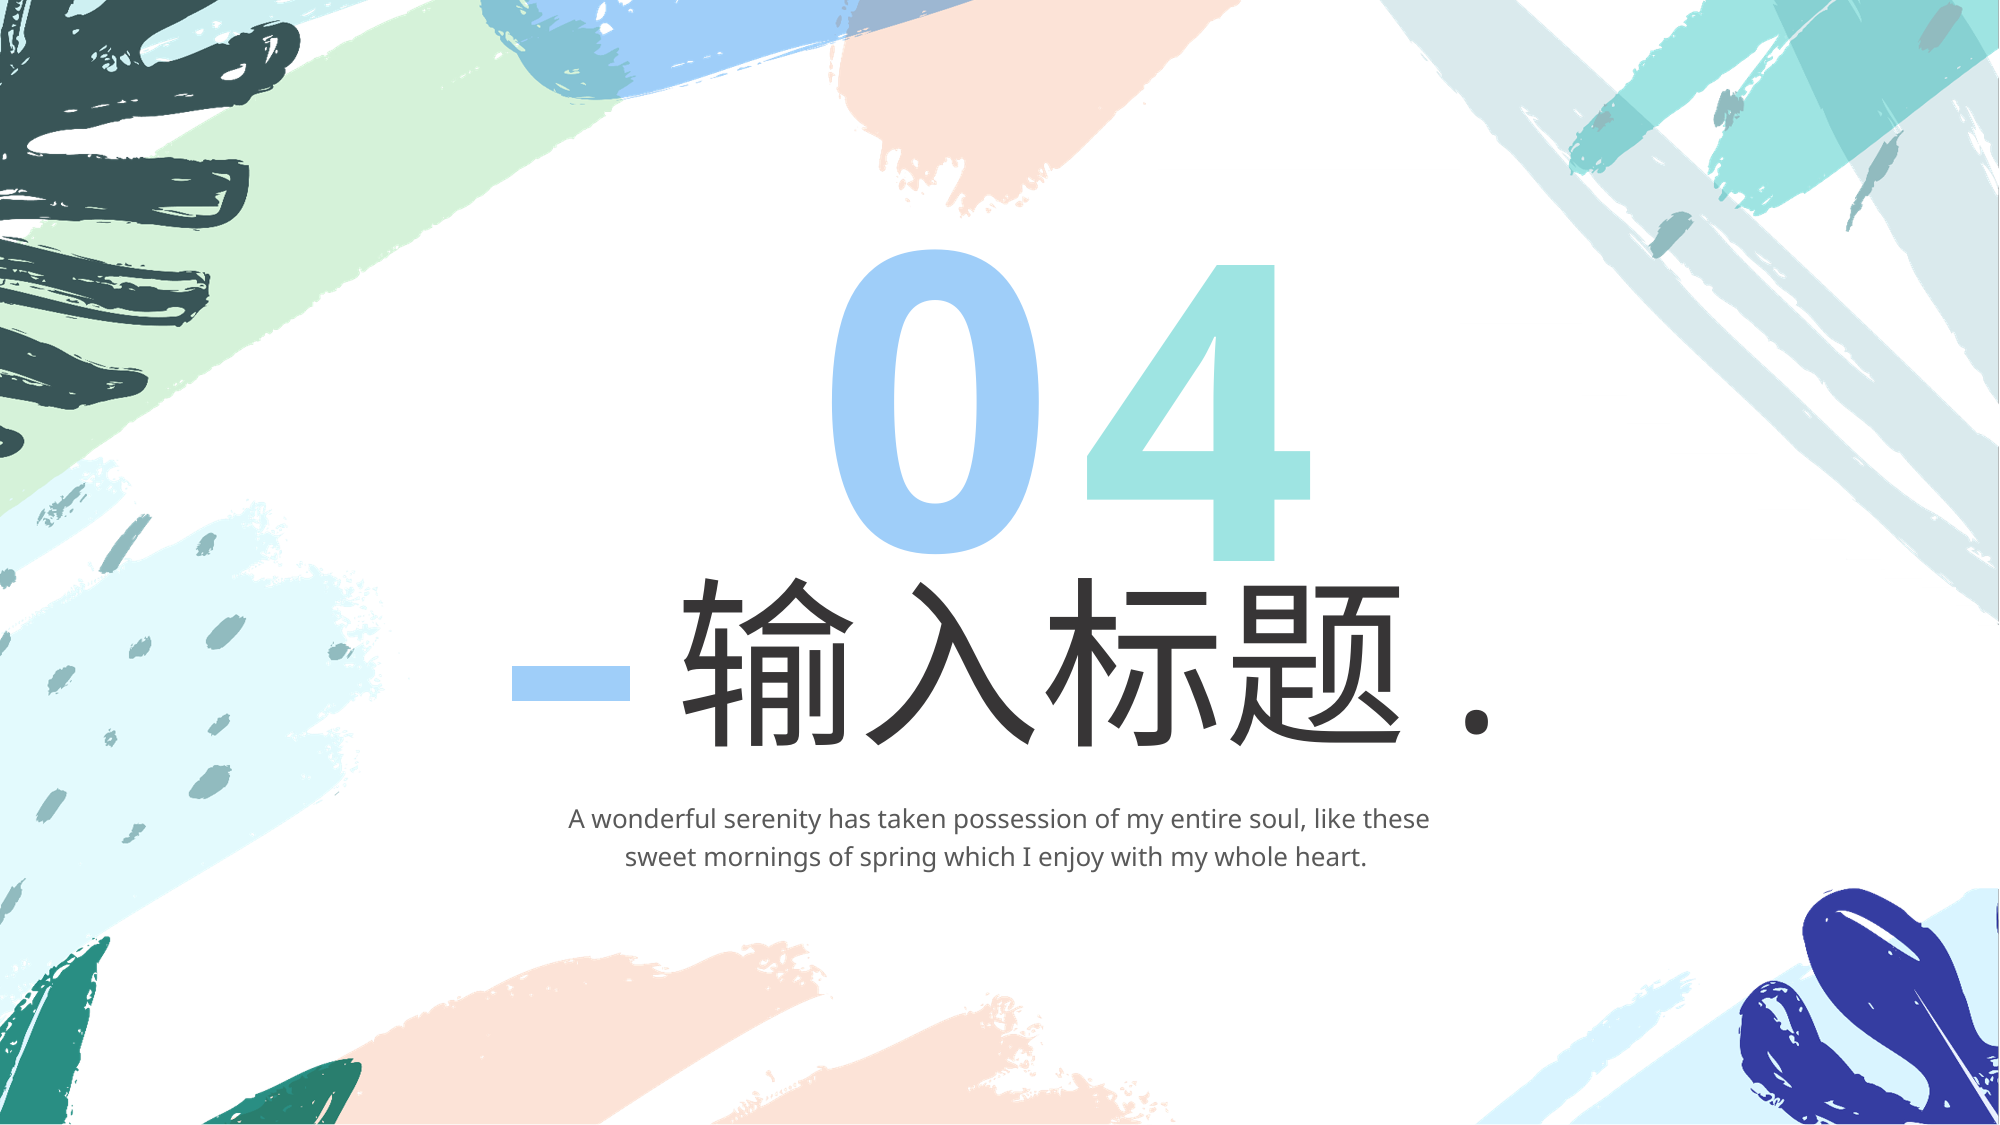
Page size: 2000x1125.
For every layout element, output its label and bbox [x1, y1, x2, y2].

picture [0, 0, 1999, 1125]
text_box [813, 128, 1319, 542]
text_box [512, 542, 1520, 780]
